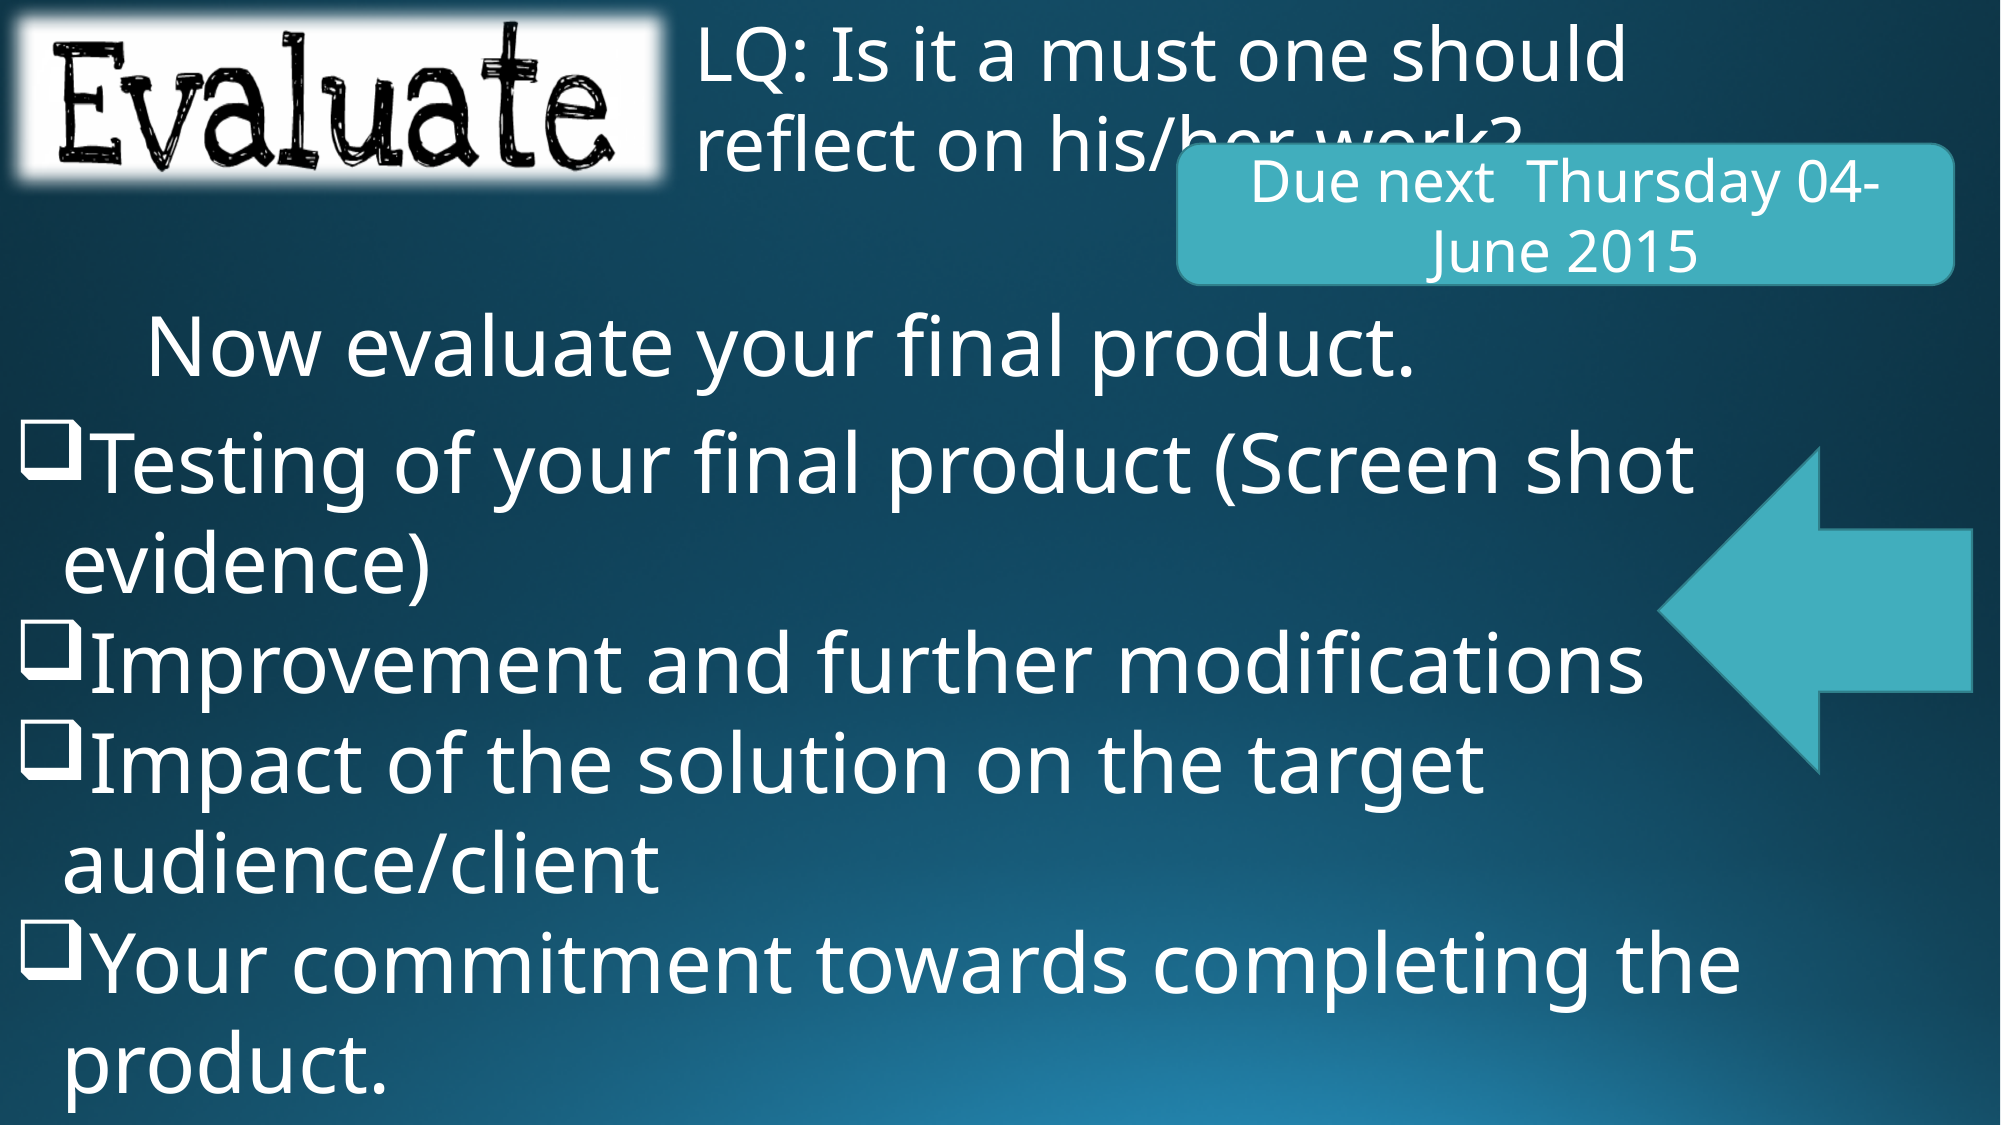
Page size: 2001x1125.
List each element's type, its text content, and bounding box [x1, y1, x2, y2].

text_box [1656, 445, 1974, 776]
text_box LQ: Is it a must one should reflect on his/her work? [679, 0, 1876, 195]
picture [0, 0, 2001, 1125]
text_box Due next Thursday 04-June 2015 [1176, 142, 1956, 287]
text_box Now evaluate your final product. [130, 285, 1508, 400]
text_box Testing of your final product (Screen shot evidence) Improvement and further modifications Impact of the solution on the target audience/client Your commitment towards completing the product. [0, 402, 1805, 1118]
